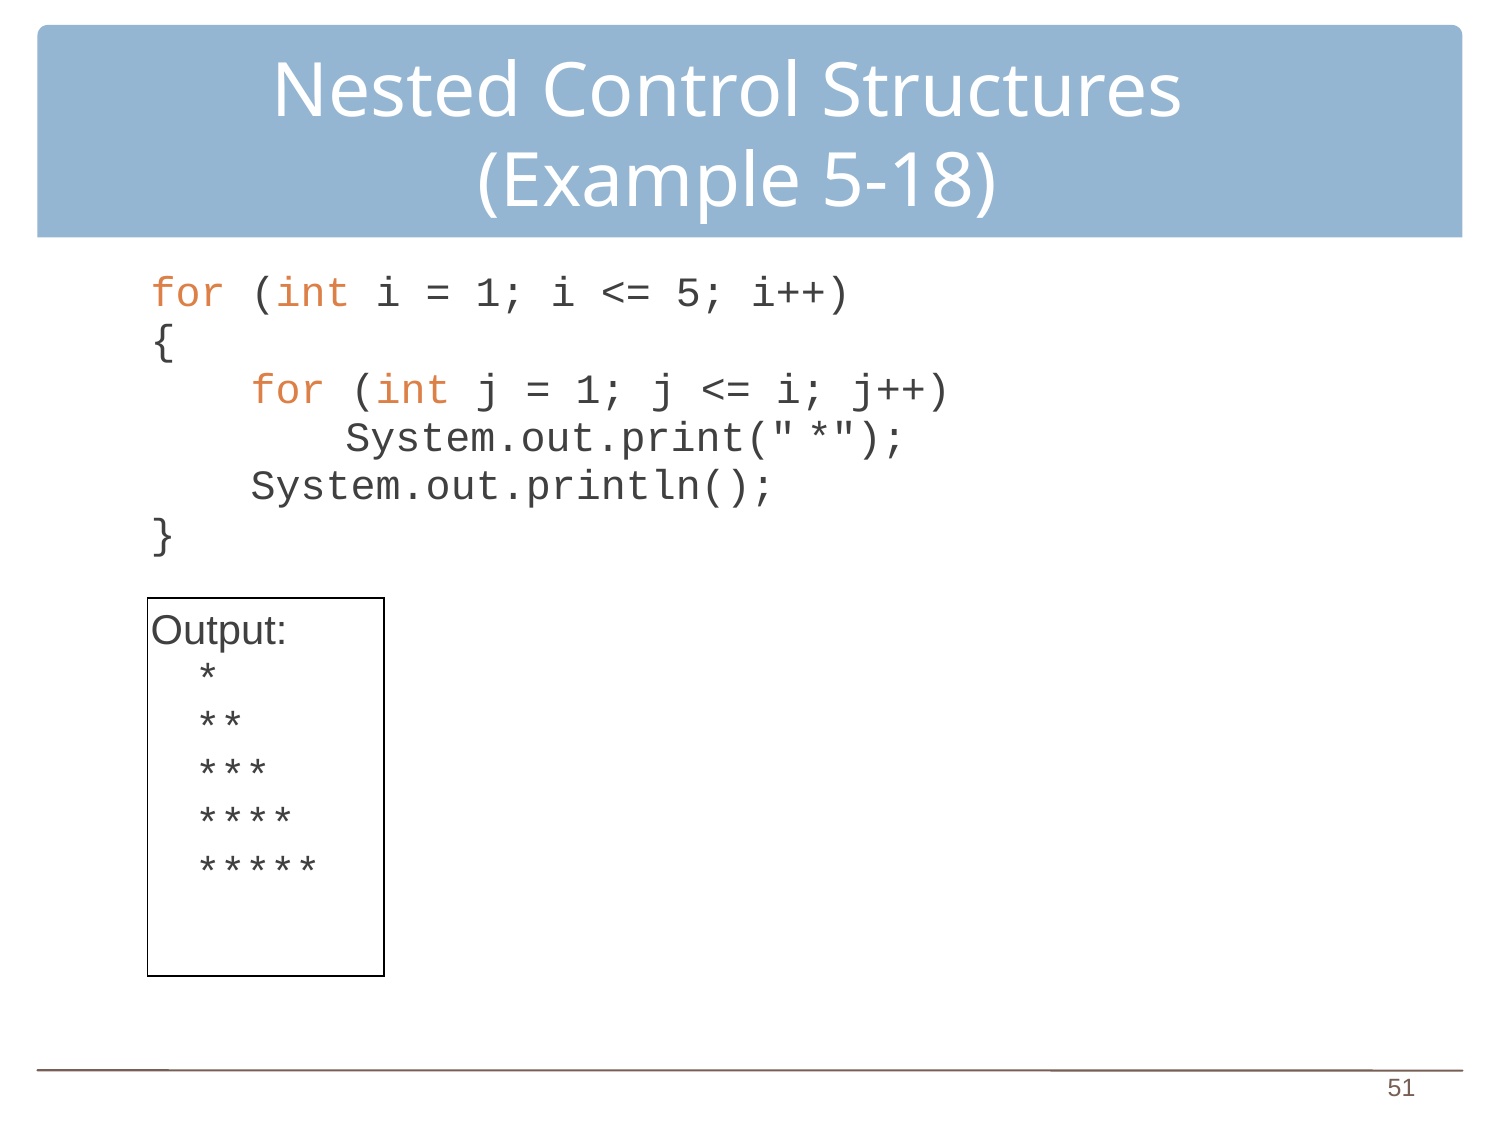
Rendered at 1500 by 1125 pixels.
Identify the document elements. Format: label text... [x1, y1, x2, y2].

text_box [147, 597, 384, 977]
title Nested Control Structures (Example 5-18) [99, 37, 1376, 226]
list for (int i = 1; i <= 5; i++) { for (int j = 1; j <= i; j++) System.out.print(" *"); System.out.println(); } Output: * ** *** **** ***** [135, 266, 1436, 1005]
slide_number 51 [1080, 1046, 1431, 1125]
